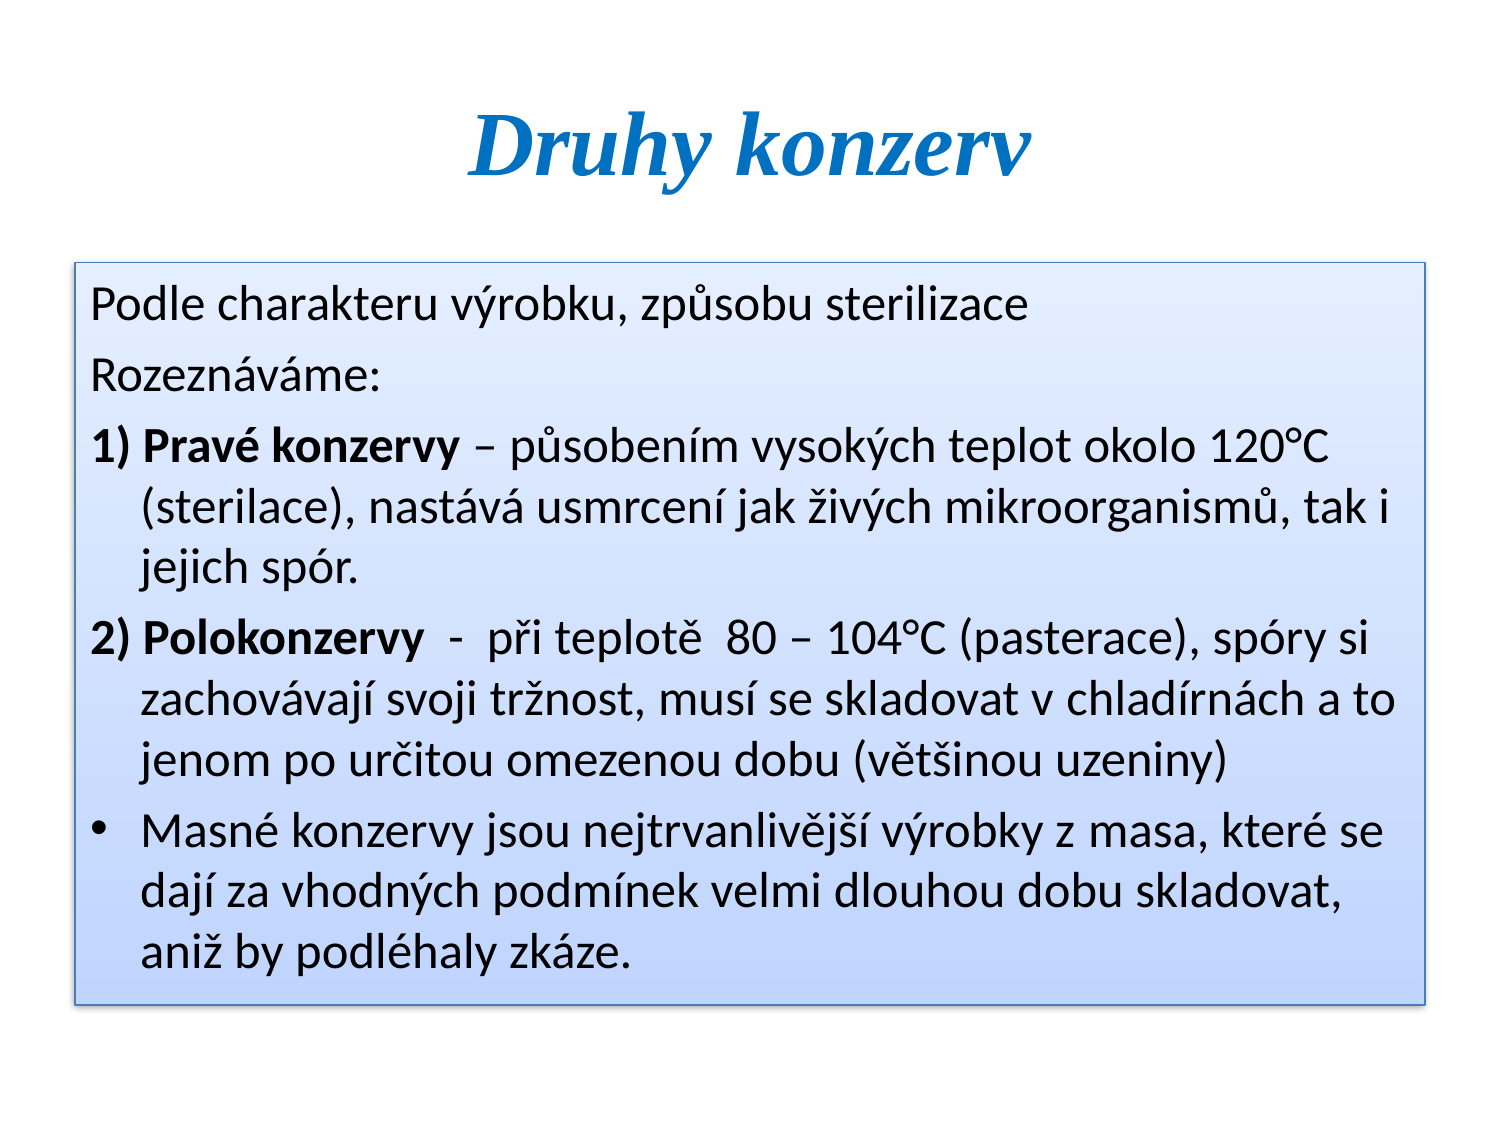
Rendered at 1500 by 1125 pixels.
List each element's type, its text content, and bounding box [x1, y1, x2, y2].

list Podle charakteru výrobku, způsobu sterilizace Rozeznáváme: 1) Pravé konzervy – působením vysokých teplot okolo 120°C (sterilace), nastává usmrcení jak živých mikroorganismů, tak i jejich spór. 2) Polokonzervy - při teplotě 80 – 104°C (pasterace), spóry si zachovávají svoji tržnost, musí se skladovat v chladírnách a to jenom po určitou omezenou dobu (většinou uzeniny) Masné konzervy jsou nejtrvanlivější výrobky z masa, které se dají za vhodných podmínek velmi dlouhou dobu skladovat, aniž by podléhaly zkáze. [74, 262, 1426, 1006]
title Druhy konzerv [75, 45, 1425, 233]
